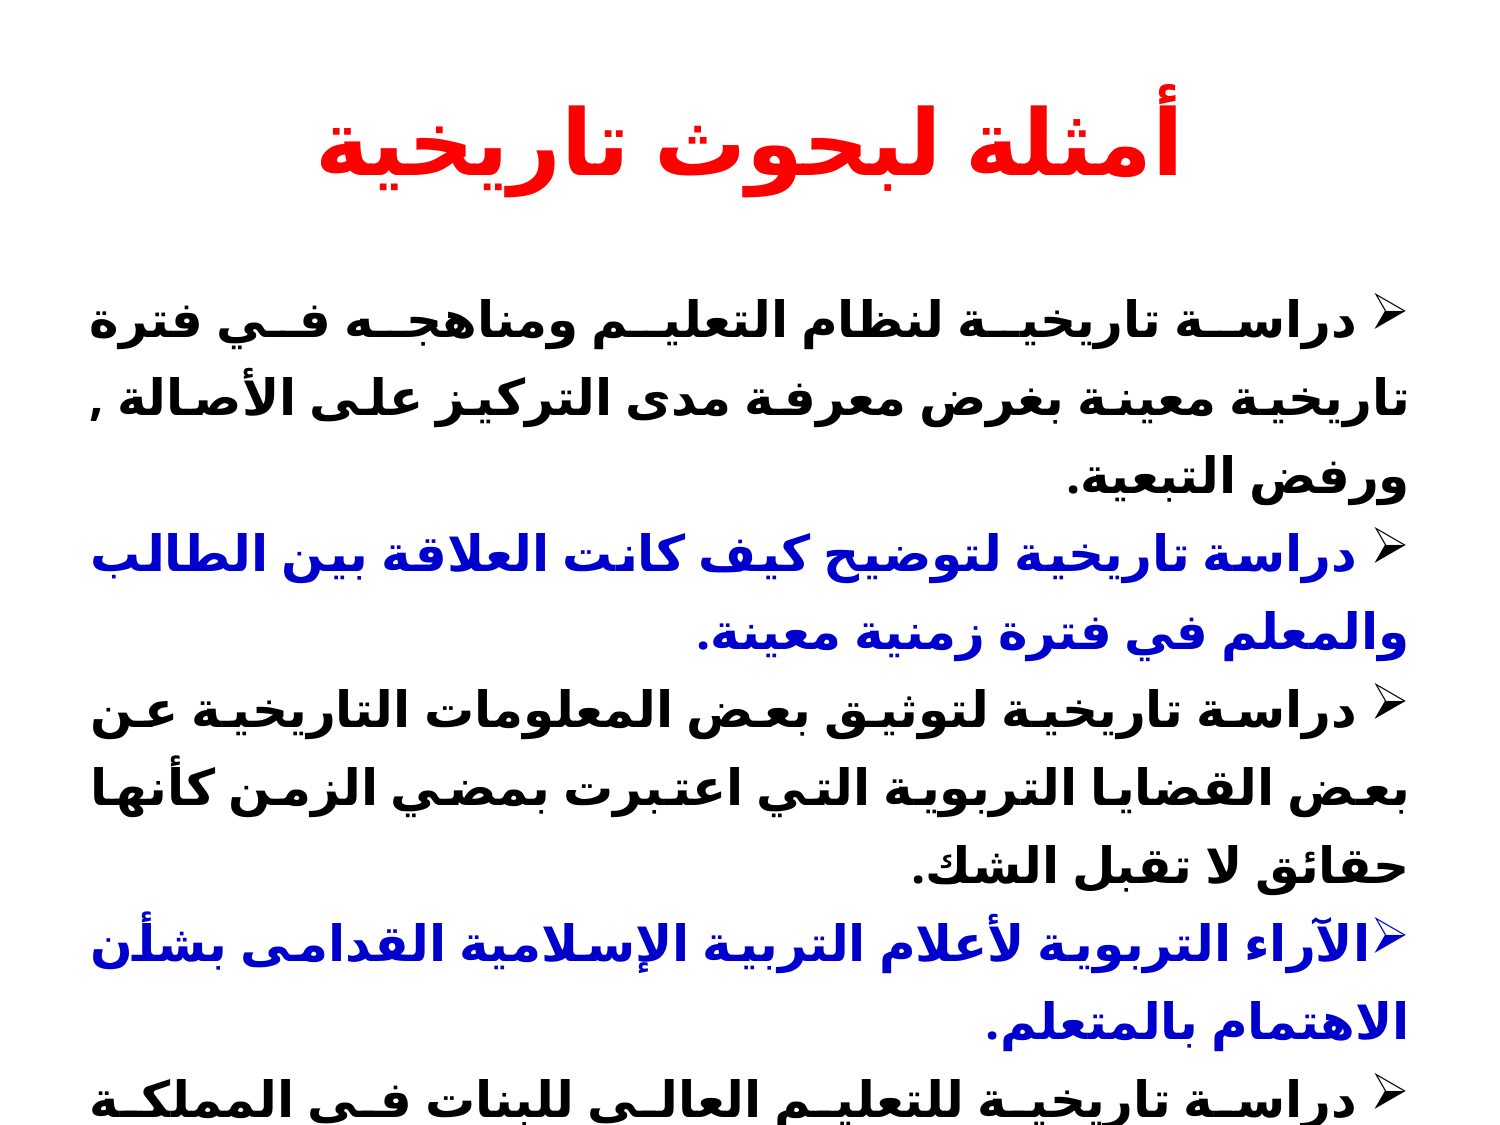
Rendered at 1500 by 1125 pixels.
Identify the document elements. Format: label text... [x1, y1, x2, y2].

list دراسة تاريخية لنظام التعليم ومناهجه في فترة تاريخية معينة بغرض معرفة مدى التركيز على الأصالة , ورفض التبعية. دراسة تاريخية لتوضيح كيف كانت العلاقة بين الطالب والمعلم في فترة زمنية معينة. دراسة تاريخية لتوثيق بعض المعلومات التاريخية عن بعض القضايا التربوية التي اعتبرت بمضي الزمن كأنها حقائق لا تقبل الشك. الآراء التربوية لأعلام التربية الإسلامية القدامى بشأن الاهتمام بالمتعلم. دراسة تاريخية للتعليم العالي للبنات في المملكة العربية السعودية. دراسة تاريخية لإعداد معلم التعليم الابتدائي في المملكة العربية السعودية. [75, 262, 1425, 1005]
title أمثلة لبحوث تاريخية [75, 45, 1425, 233]
